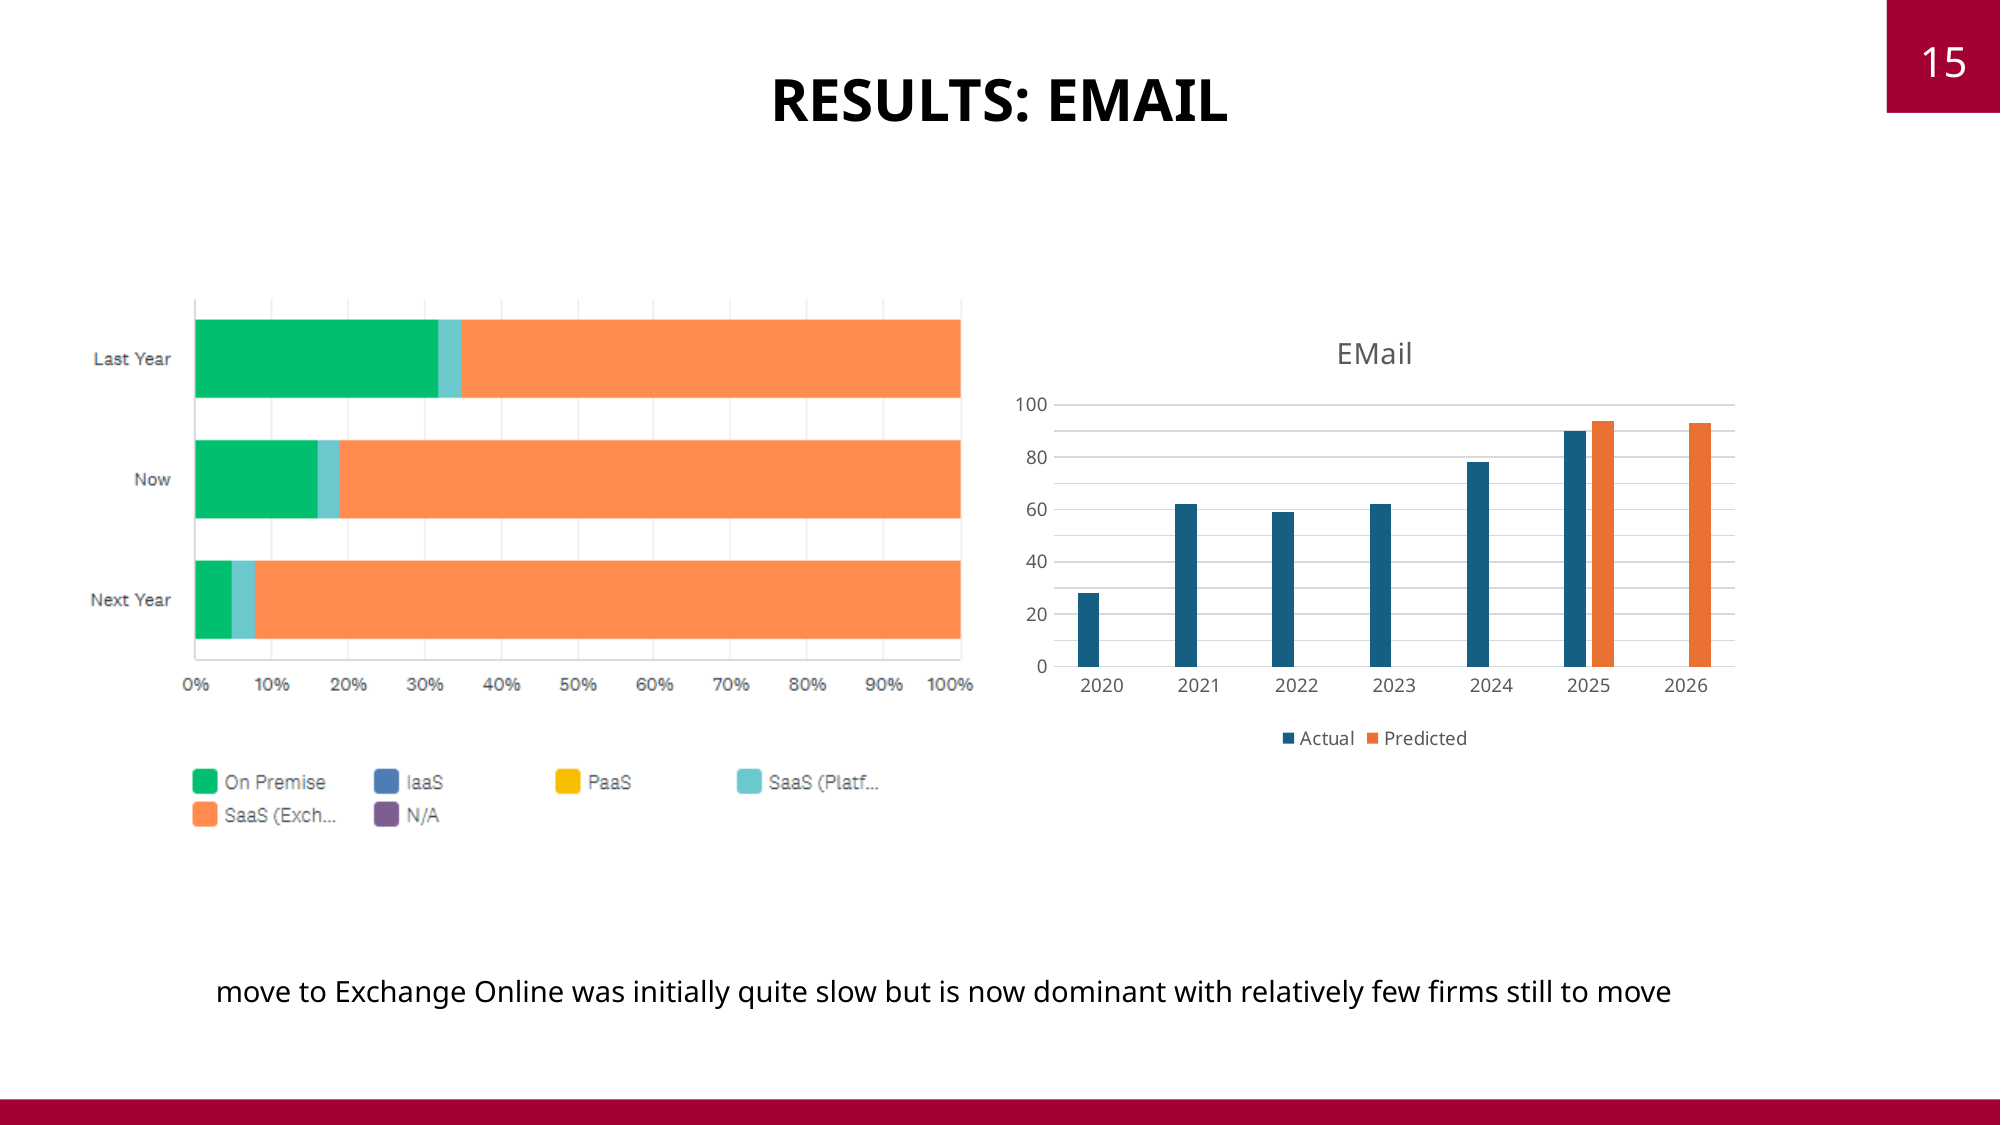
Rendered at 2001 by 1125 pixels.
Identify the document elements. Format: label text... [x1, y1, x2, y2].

text_box RESULTS: EMAIL [0, 63, 2000, 178]
chart [999, 306, 1751, 758]
text_box move to Exchange Online was initially quite slow but is now dominant with relatively few firms still to move [201, 939, 1853, 1016]
picture [63, 261, 1001, 863]
list 15 [1884, 9, 1968, 63]
